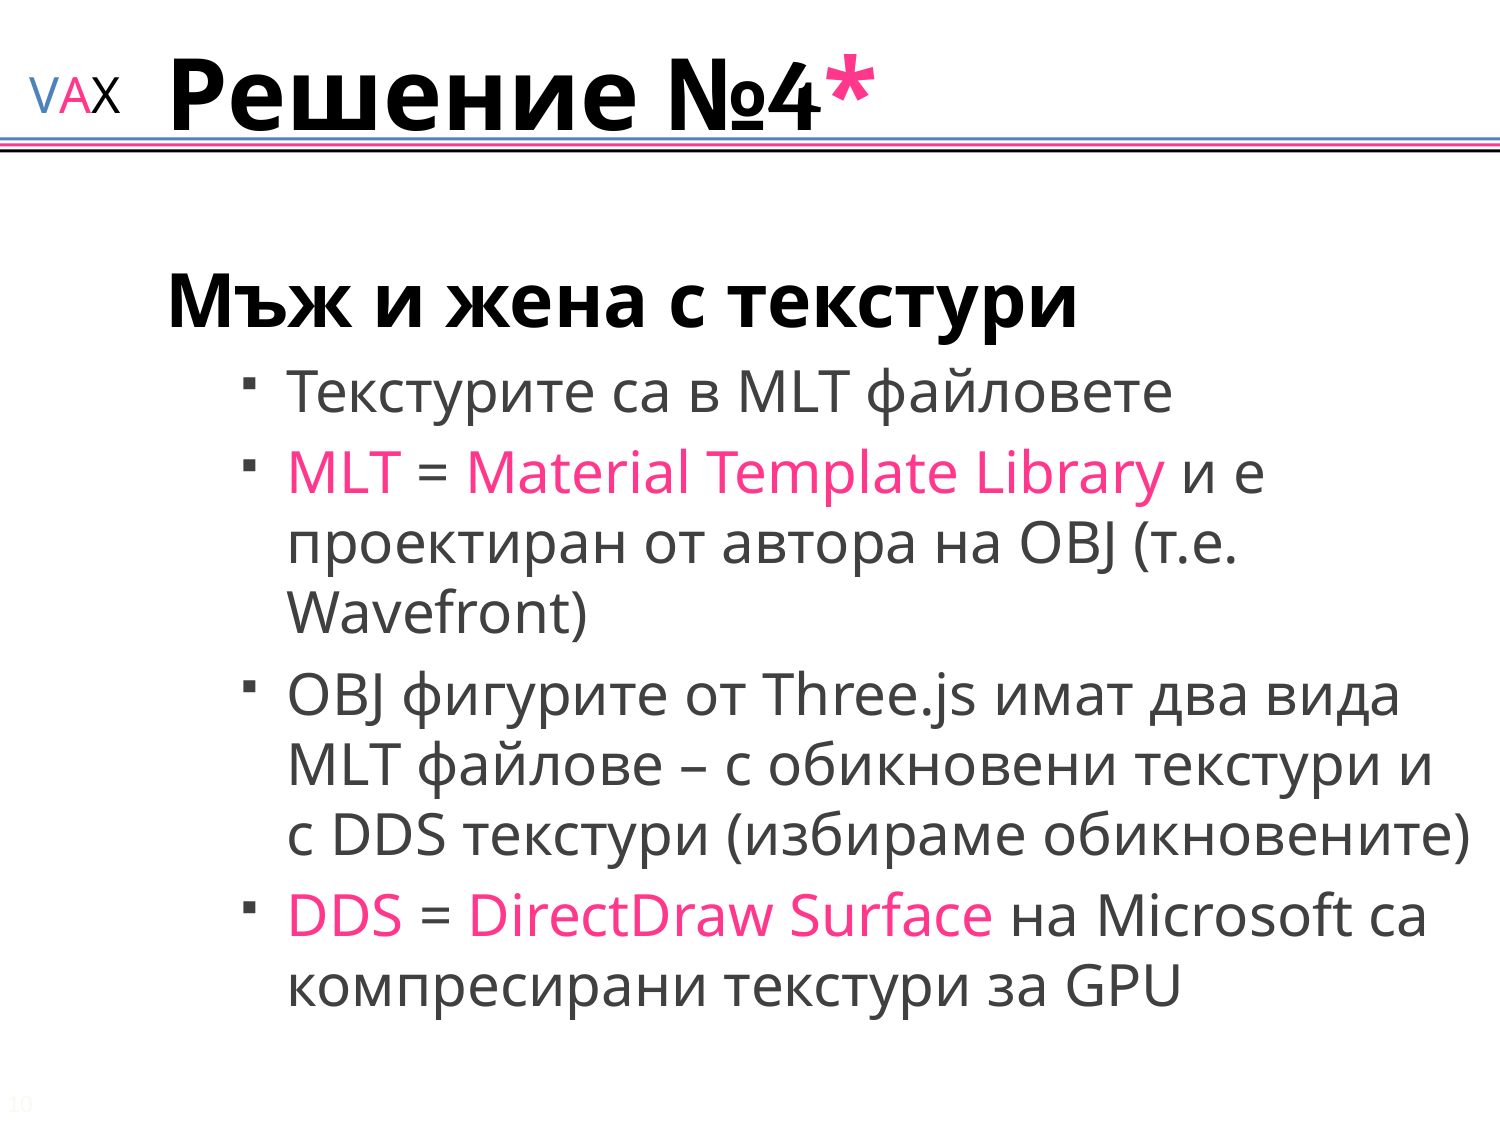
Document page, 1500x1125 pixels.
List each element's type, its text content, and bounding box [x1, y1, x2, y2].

list Мъж и жена с текстури Текстурите са в MLT файловете MLT = Material Template Library и е проектиран от автора на OBJ (т.е. Wavefront) OBJ фигурите от Three.js имат два вида MLT файлове – с обикновени текстури и с DDS текстури (избираме обикновените) DDS = DirectDraw Surface на Microsoft са компресирани текстури за GPU [150, 200, 1488, 1113]
title Решение №4* [0, 37, 1500, 144]
